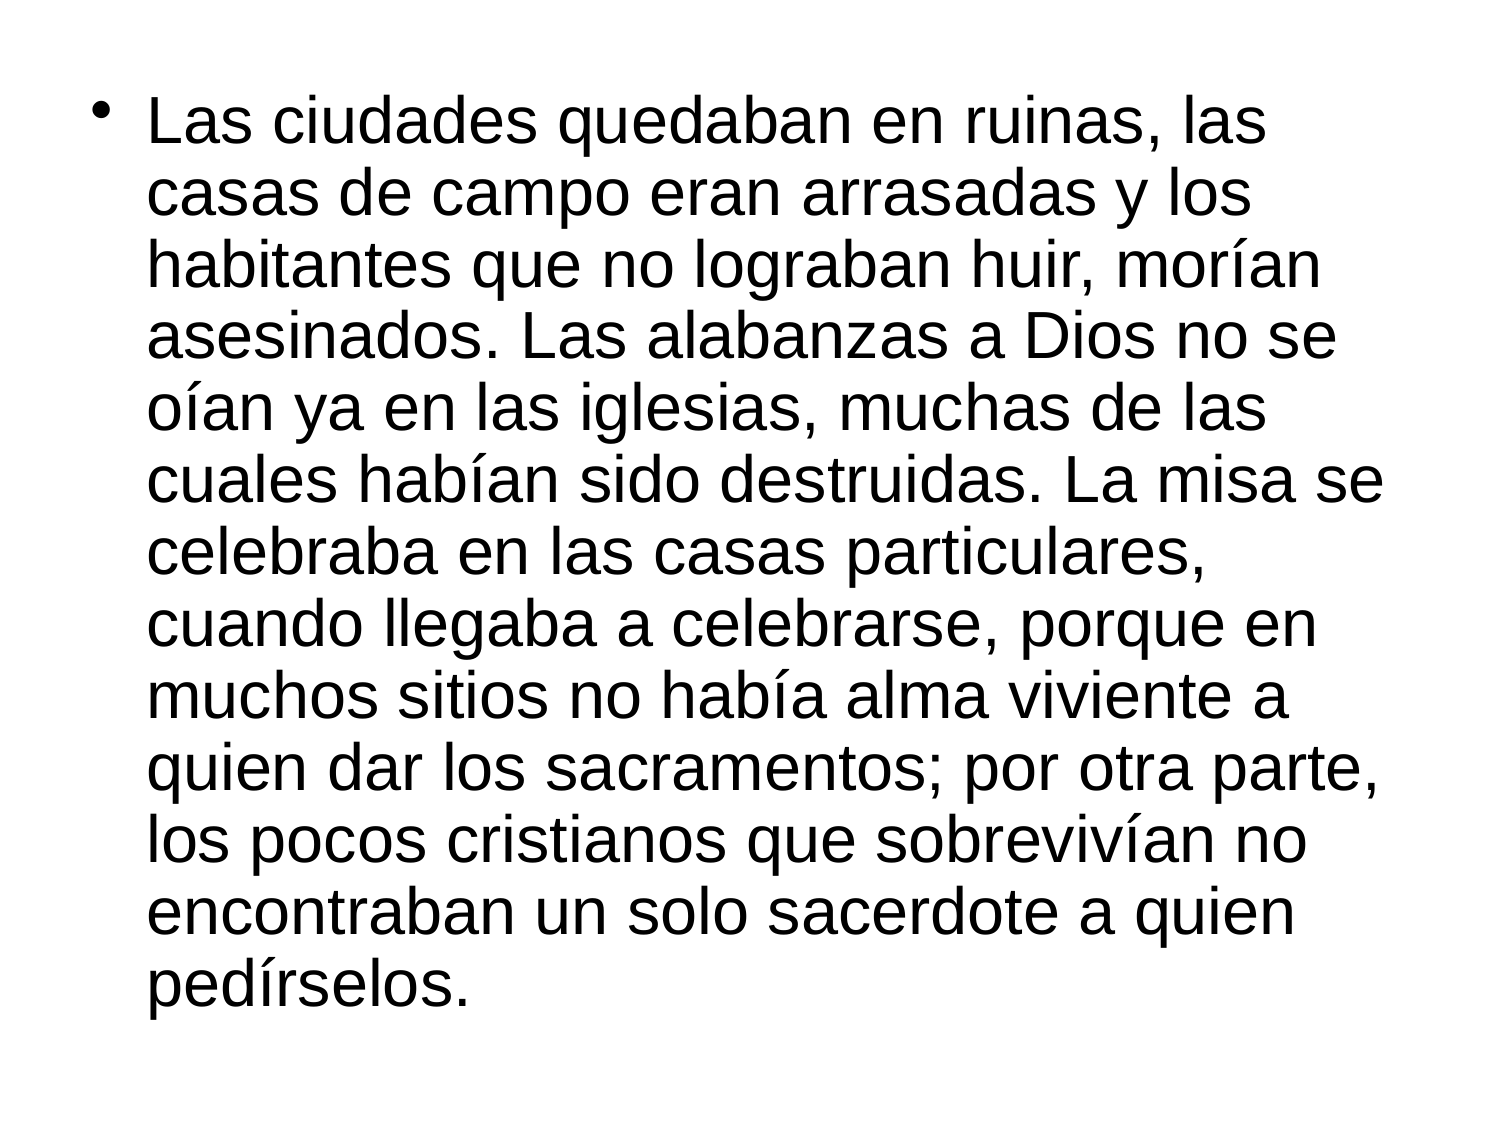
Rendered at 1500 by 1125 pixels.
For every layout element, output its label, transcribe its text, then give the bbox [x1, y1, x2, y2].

list Las ciudades quedaban en ruinas, las casas de campo eran arrasadas y los habitantes que no lograban huir, morían asesinados. Las alabanzas a Dios no se oían ya en las iglesias, muchas de las cuales habían sido destruidas. La misa se celebraba en las casas particulares, cuando llegaba a celebrarse, porque en muchos sitios no había alma viviente a quien dar los sacramentos; por otra parte, los pocos cristianos que sobrevivían no encontraban un solo sacerdote a quien pedírselos. [74, 77, 1426, 1059]
